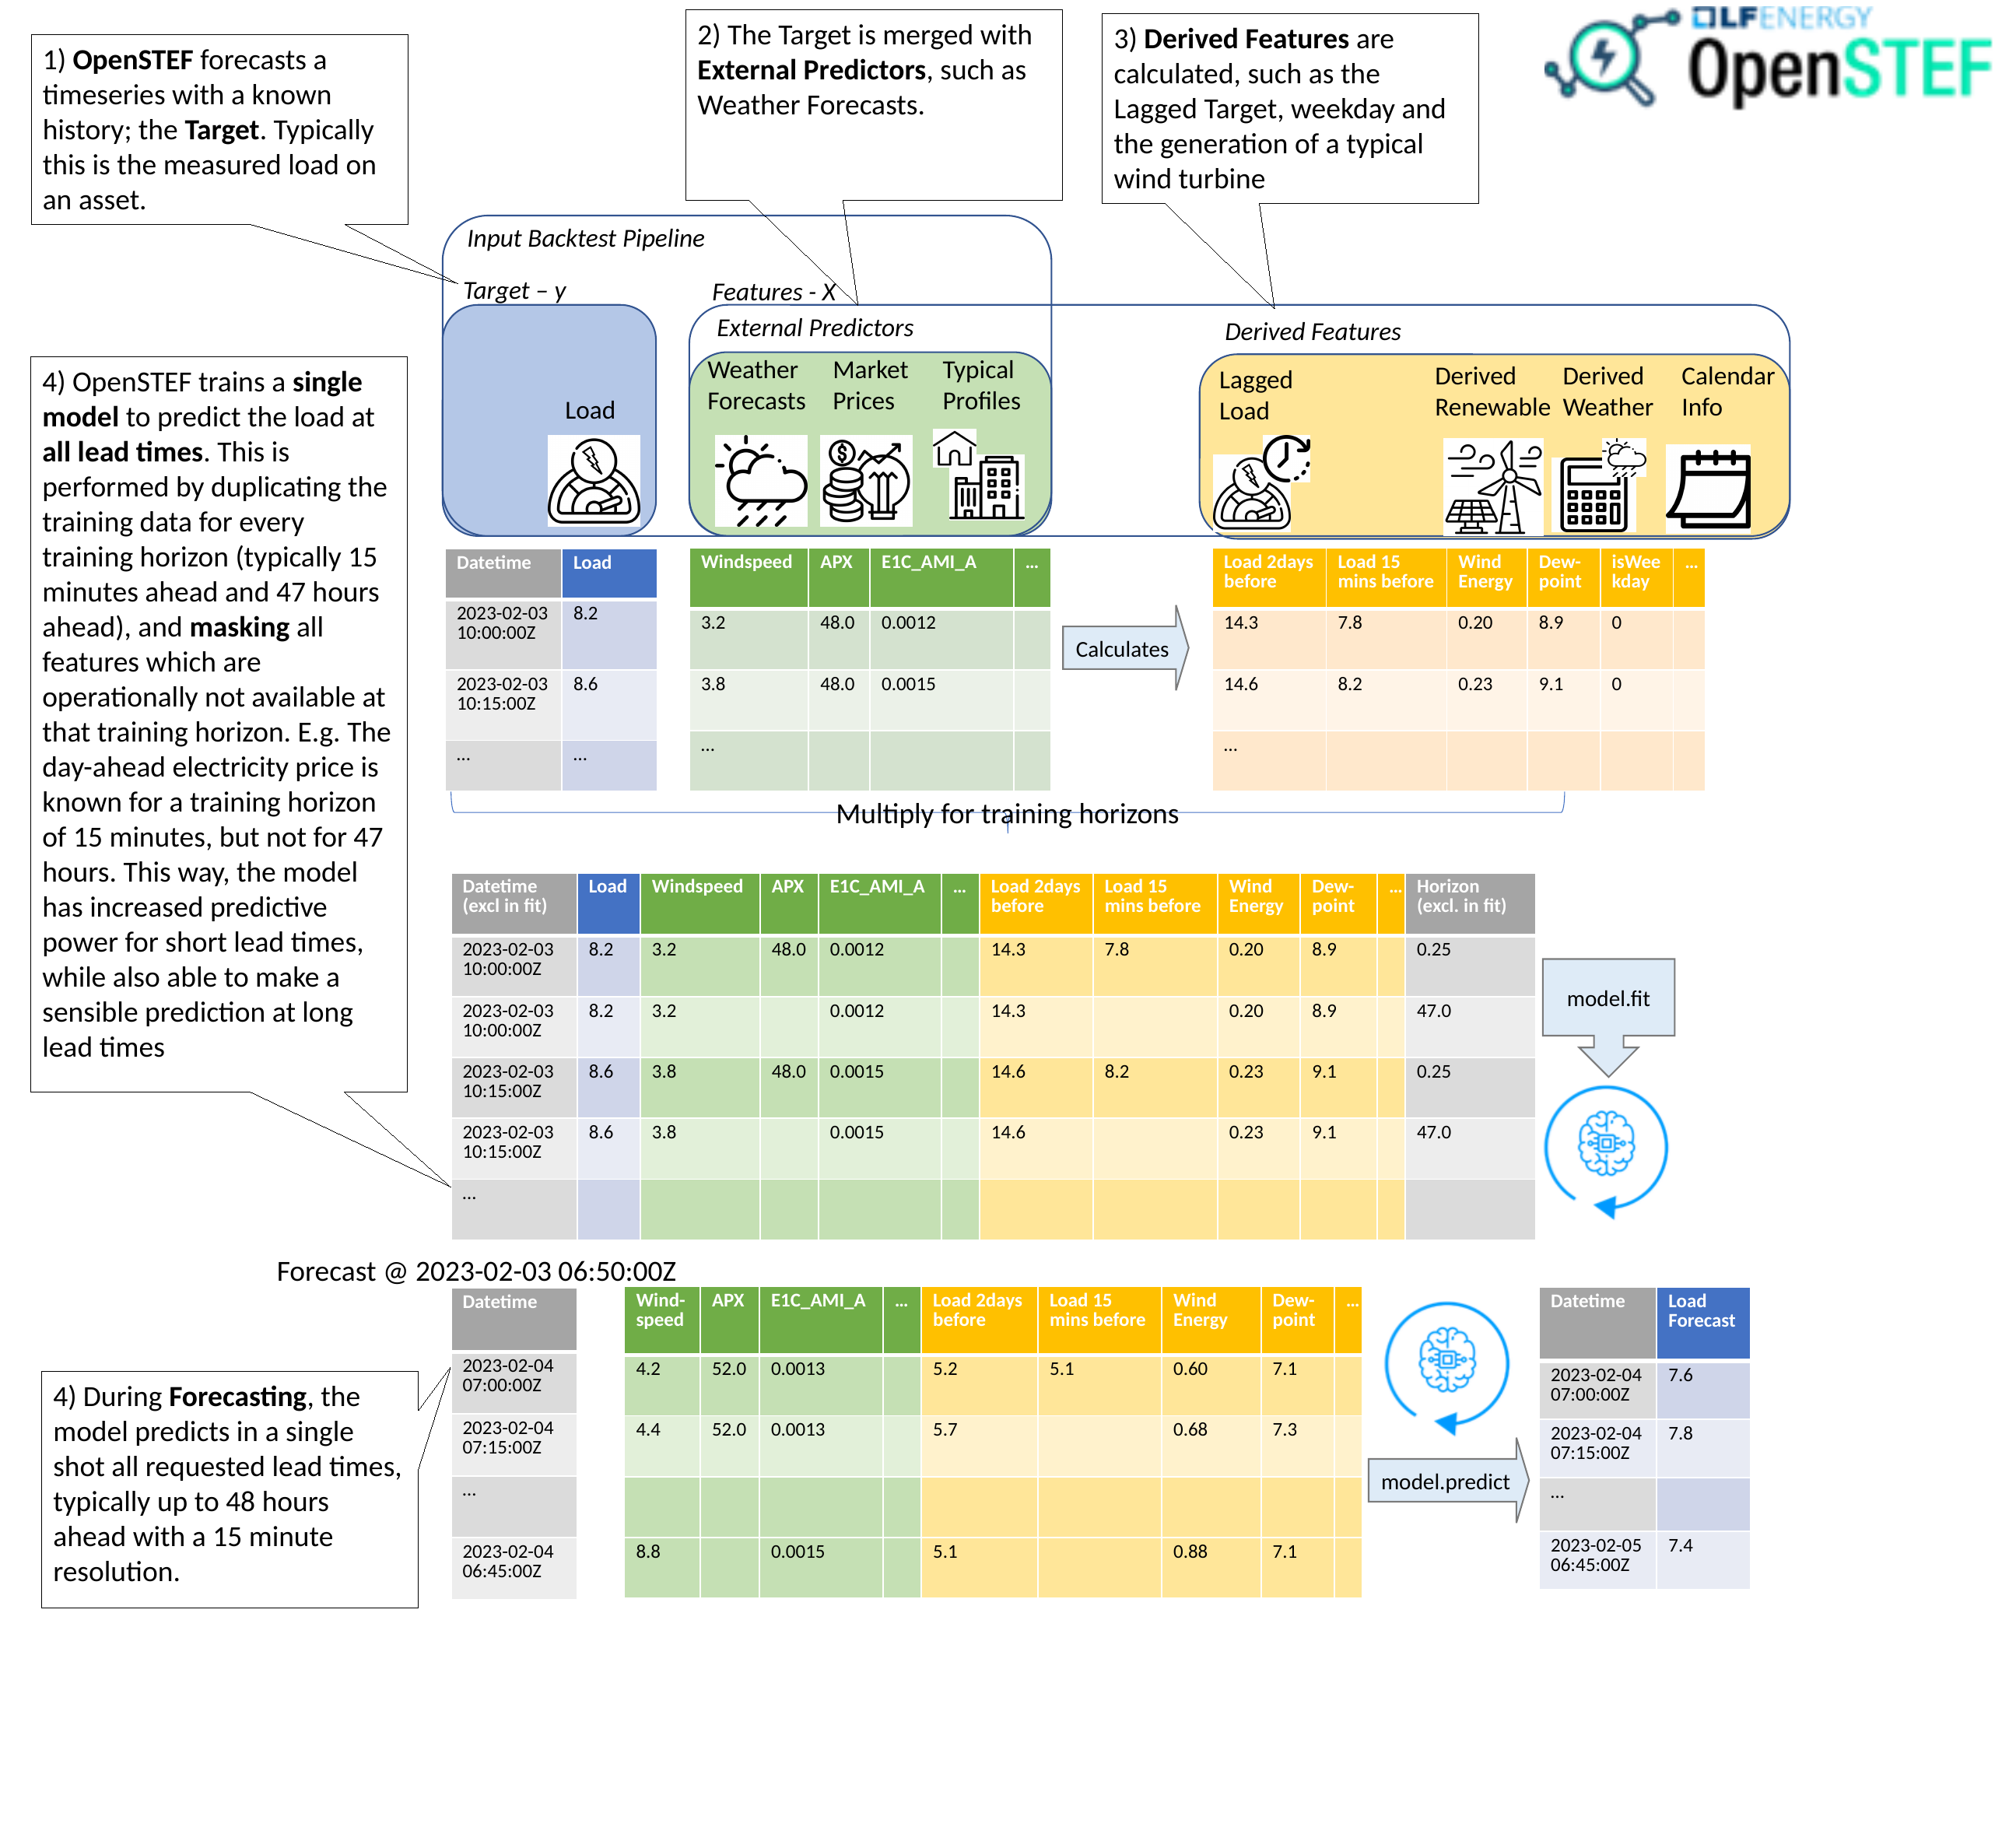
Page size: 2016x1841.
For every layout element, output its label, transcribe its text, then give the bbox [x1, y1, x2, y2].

table_cell 2023-02-03 10:00:00Z [452, 998, 577, 1057]
table_cell [1218, 1180, 1299, 1240]
table_cell 0.23 [1447, 671, 1527, 730]
table_cell 14.3 [1213, 611, 1326, 669]
table_header E1C_AMI_A [871, 549, 1013, 607]
table_header … [884, 1287, 920, 1353]
table_cell 3.8 [641, 1058, 759, 1117]
table_cell 2023-02-05 06:45:00Z [1540, 1532, 1656, 1589]
table_cell [884, 1538, 920, 1597]
table_cell [701, 1538, 759, 1597]
table_cell [809, 731, 869, 791]
table_cell [942, 998, 979, 1057]
picture [1666, 444, 1751, 534]
text_box [441, 495, 479, 537]
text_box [1213, 435, 1310, 532]
table_cell … [452, 1180, 577, 1240]
table_header … [1335, 1287, 1362, 1353]
table_cell 0.88 [1162, 1538, 1260, 1597]
table_cell 2023-02-04 07:15:00Z [1540, 1420, 1656, 1477]
table_header Load 2days before [1213, 549, 1326, 607]
table_cell 0 [1601, 671, 1673, 730]
picture [1539, 1084, 1677, 1222]
table_cell [761, 1180, 818, 1240]
table_cell [1657, 1478, 1750, 1531]
table_cell 0.23 [1218, 1058, 1299, 1117]
table_header Wind Energy [1447, 549, 1527, 607]
table_cell 8.9 [1301, 998, 1376, 1057]
table_header E1C_AMI_A [760, 1287, 882, 1353]
table_cell 8.2 [578, 998, 640, 1057]
table_cell [884, 1357, 920, 1415]
table_cell 7.8 [1657, 1420, 1750, 1477]
table_cell 0.0012 [871, 611, 1013, 669]
table_cell … [1540, 1478, 1656, 1531]
table_cell [1601, 731, 1673, 791]
table_cell 52.0 [701, 1357, 759, 1415]
table_cell [1335, 1416, 1362, 1476]
table_cell 0.25 [1406, 1058, 1535, 1117]
table_cell 7.6 [1657, 1363, 1750, 1418]
table_cell [1335, 1357, 1362, 1415]
text_box model.fit [1541, 958, 1676, 1078]
table_cell 5.7 [922, 1416, 1037, 1476]
table_cell [1378, 1180, 1404, 1240]
picture [1443, 438, 1544, 536]
table_cell 7.3 [1262, 1416, 1334, 1476]
table_cell [1674, 611, 1705, 669]
table_cell 2023-02-04 06:45:00Z [452, 1538, 577, 1599]
table_cell 4.2 [625, 1357, 699, 1415]
table_cell 0.68 [1162, 1416, 1260, 1476]
table_cell 47.0 [1406, 1119, 1535, 1179]
table_cell 7.4 [1657, 1532, 1750, 1589]
table_cell 5.2 [922, 1357, 1037, 1415]
table_cell 3.8 [690, 671, 808, 730]
table_header Windspeed [641, 874, 759, 934]
table_cell 52.0 [701, 1416, 759, 1476]
table_cell [761, 998, 818, 1057]
table_cell 48.0 [761, 938, 818, 996]
table_cell [1674, 731, 1705, 791]
table_cell [1301, 1180, 1376, 1240]
table_cell [1378, 998, 1404, 1057]
table_cell [578, 1180, 640, 1240]
table_cell 3.8 [641, 1119, 759, 1179]
table_cell 9.1 [1301, 1119, 1376, 1179]
table_cell 8.2 [578, 938, 640, 996]
text_box 2) The Target is merged with External Predictors, such as Weather Forecasts. [685, 9, 1063, 306]
table_cell 5.1 [922, 1538, 1037, 1597]
table_cell [1327, 731, 1446, 791]
table_cell 8.9 [1528, 611, 1600, 669]
table_cell 0 [1601, 611, 1673, 669]
table_cell [761, 1119, 818, 1179]
text_box Forecast @ 2023-02-03 06:50:00Z [265, 1246, 732, 1292]
table_cell [980, 1180, 1092, 1240]
table_cell … [690, 731, 808, 791]
table_cell [1162, 1478, 1260, 1537]
table_cell 7.1 [1262, 1357, 1334, 1415]
table_cell [871, 731, 1013, 791]
table_cell … [446, 741, 561, 791]
table_cell 47.0 [1406, 998, 1535, 1057]
table_cell [884, 1416, 920, 1476]
text_box [441, 214, 1053, 537]
table_header Wind Energy [1218, 874, 1299, 934]
table_cell [1039, 1416, 1161, 1476]
table_cell 48.0 [761, 1058, 818, 1117]
table_cell 0.20 [1218, 998, 1299, 1057]
table_cell [760, 1478, 882, 1537]
text_box 4) During Forecasting, the model predicts in a single shot all requested lead times, typically up to 48 hours ahead with a 15 minute resolution. [41, 1366, 451, 1608]
table_cell [1406, 1180, 1535, 1240]
picture [1380, 1299, 1518, 1438]
table_header Load [563, 549, 657, 598]
table_cell [942, 1119, 979, 1179]
table_cell 2023-02-03 10:15:00Z [446, 671, 561, 740]
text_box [933, 429, 1025, 521]
table_cell 2023-02-03 10:00:00Z [452, 938, 577, 996]
table_cell 2023-02-04 07:15:00Z [452, 1415, 577, 1475]
table_header Load Forecast [1657, 1288, 1750, 1359]
table_cell 0.0015 [760, 1538, 882, 1597]
table_cell 14.3 [980, 998, 1092, 1057]
table_header Load 15 mins before [1039, 1287, 1161, 1353]
picture [820, 435, 913, 527]
table_cell [1378, 1058, 1404, 1117]
table_cell 8.2 [563, 601, 657, 669]
table_cell 2023-02-04 07:00:00Z [1540, 1363, 1656, 1418]
table_cell [625, 1478, 699, 1537]
table_cell [1335, 1538, 1362, 1597]
table_cell 4.4 [625, 1416, 699, 1476]
table_header Load 15 mins before [1094, 874, 1217, 934]
table_cell 0.25 [1406, 938, 1535, 996]
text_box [548, 435, 640, 527]
table_header Datetime (excl in fit) [452, 874, 577, 934]
table_header Load 2days before [980, 874, 1092, 934]
table_cell [942, 1180, 979, 1240]
table_cell 3.2 [641, 938, 759, 996]
table_cell 7.8 [1327, 611, 1446, 669]
text_box [1223, 507, 1790, 540]
table_header … [942, 874, 979, 934]
table_header Dew-point [1301, 874, 1376, 934]
table_cell 0.0013 [760, 1416, 882, 1476]
table_header Datetime [1540, 1288, 1656, 1359]
table_cell 14.6 [980, 1058, 1092, 1117]
table_cell 2023-02-03 10:15:00Z [452, 1119, 577, 1179]
table_cell [1015, 611, 1050, 669]
table_cell 7.1 [1262, 1538, 1334, 1597]
table_cell [1039, 1538, 1161, 1597]
table_cell 8.6 [563, 671, 657, 740]
text_box Calendar Info [1670, 352, 1787, 427]
table_cell 2023-02-04 07:00:00Z [452, 1354, 577, 1413]
table_header Dew-point [1262, 1287, 1334, 1353]
text_box Multiply for training horizons [451, 791, 1565, 834]
text_box [1015, 303, 1791, 537]
table_cell [1262, 1478, 1334, 1537]
table_cell [1378, 938, 1404, 996]
table_cell 14.6 [1213, 671, 1326, 730]
table_cell [1335, 1478, 1362, 1537]
table_cell [1094, 1119, 1217, 1179]
table_cell 2023-02-03 10:00:00Z [446, 601, 561, 669]
table_header … [1674, 549, 1705, 607]
table_cell [641, 1180, 759, 1240]
table_cell 48.0 [809, 671, 869, 730]
table_header Datetime [452, 1292, 577, 1350]
table_cell 0.0015 [871, 671, 1013, 730]
table_cell … [1213, 731, 1326, 791]
table_header Load [578, 874, 640, 934]
table_header Load 2days before [922, 1287, 1037, 1353]
table_cell … [563, 741, 657, 791]
table_cell 0.20 [1447, 611, 1527, 669]
table_cell 48.0 [809, 611, 869, 669]
table_cell [1378, 1119, 1404, 1179]
text_box model.predict [1367, 1438, 1530, 1524]
table_cell 0.0012 [819, 998, 941, 1057]
table_cell 14.6 [980, 1119, 1092, 1179]
table_cell 3.2 [641, 998, 759, 1057]
table_cell [1528, 731, 1600, 791]
table_cell [701, 1478, 759, 1537]
table_cell 3.2 [690, 611, 808, 669]
text_box Calculates [1062, 605, 1190, 691]
table_header Load 15 mins before [1327, 549, 1446, 607]
table_cell [1674, 671, 1705, 730]
table_header isWeekday [1601, 549, 1673, 607]
table_cell [942, 1058, 979, 1117]
table_cell 5.1 [1039, 1357, 1161, 1415]
table_cell 9.1 [1528, 671, 1600, 730]
table_header … [1378, 874, 1404, 934]
table_cell 9.1 [1301, 1058, 1376, 1117]
table_cell [884, 1478, 920, 1537]
table_cell 8.2 [1094, 1058, 1217, 1117]
table_cell [942, 938, 979, 996]
table_header Wind Energy [1162, 1287, 1260, 1353]
table_cell 8.9 [1301, 938, 1376, 996]
table_cell 8.6 [578, 1058, 640, 1117]
table_header APX [701, 1287, 759, 1353]
table_cell 0.0015 [819, 1058, 941, 1117]
table_cell 0.0013 [760, 1357, 882, 1415]
picture [715, 435, 808, 527]
table_cell 8.8 [625, 1538, 699, 1597]
text_box 3) Derived Features are calculated, such as the Lagged Target, weekday and the generation of a typical wind turbine [1102, 13, 1479, 309]
table_cell 7.8 [1094, 938, 1217, 996]
table_header APX [809, 549, 869, 607]
table_cell 8.2 [1327, 671, 1446, 730]
table_cell 8.6 [578, 1119, 640, 1179]
table_cell [1447, 731, 1527, 791]
table_header Horizon (excl. in fit) [1406, 874, 1535, 934]
table_cell [922, 1478, 1037, 1537]
table_cell 0.23 [1218, 1119, 1299, 1179]
table_cell [1094, 1180, 1217, 1240]
table_header Datetime [446, 549, 561, 598]
picture [1544, 6, 2007, 114]
table_header Wind-speed [625, 1292, 699, 1353]
table_header … [1015, 549, 1050, 607]
table_cell [819, 1180, 941, 1240]
table_cell [1015, 731, 1050, 791]
text_box 1) OpenSTEF forecasts a timeseries with a known history; the Target. Typically this is the measured load on an asset. [31, 34, 458, 284]
table_cell [1015, 671, 1050, 730]
table_cell 0.60 [1162, 1357, 1260, 1415]
table_header E1C_AMI_A [819, 874, 941, 934]
table_cell 0.0015 [819, 1119, 941, 1179]
table_cell 14.3 [980, 938, 1092, 996]
table_cell 0.20 [1218, 938, 1299, 996]
table_cell 2023-02-03 10:15:00Z [452, 1058, 577, 1117]
table_cell [1039, 1478, 1161, 1537]
text_box Input Backtest Pipeline [455, 215, 717, 258]
text_box 4) OpenSTEF trains a single model to predict the load at all lead times. This is performed by duplicating the training data for every training horizon (typically 15 minutes ahead and 47 hours ahead), and masking all features which are operationally not available at that training horizon. E.g. The day-ahead electricity price is known for a training horizon of 15 minutes, but not for 47 hours. This way, the model has increased predictive power for short lead times, while also able to make a sensible prediction at long lead times [30, 356, 451, 1187]
table_header APX [761, 874, 818, 934]
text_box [1551, 438, 1646, 532]
table_cell 0.0012 [819, 938, 941, 996]
table_header Dew-point [1528, 549, 1600, 607]
table_header Windspeed [690, 549, 808, 607]
table_cell … [452, 1477, 577, 1537]
table_cell [1094, 998, 1217, 1057]
